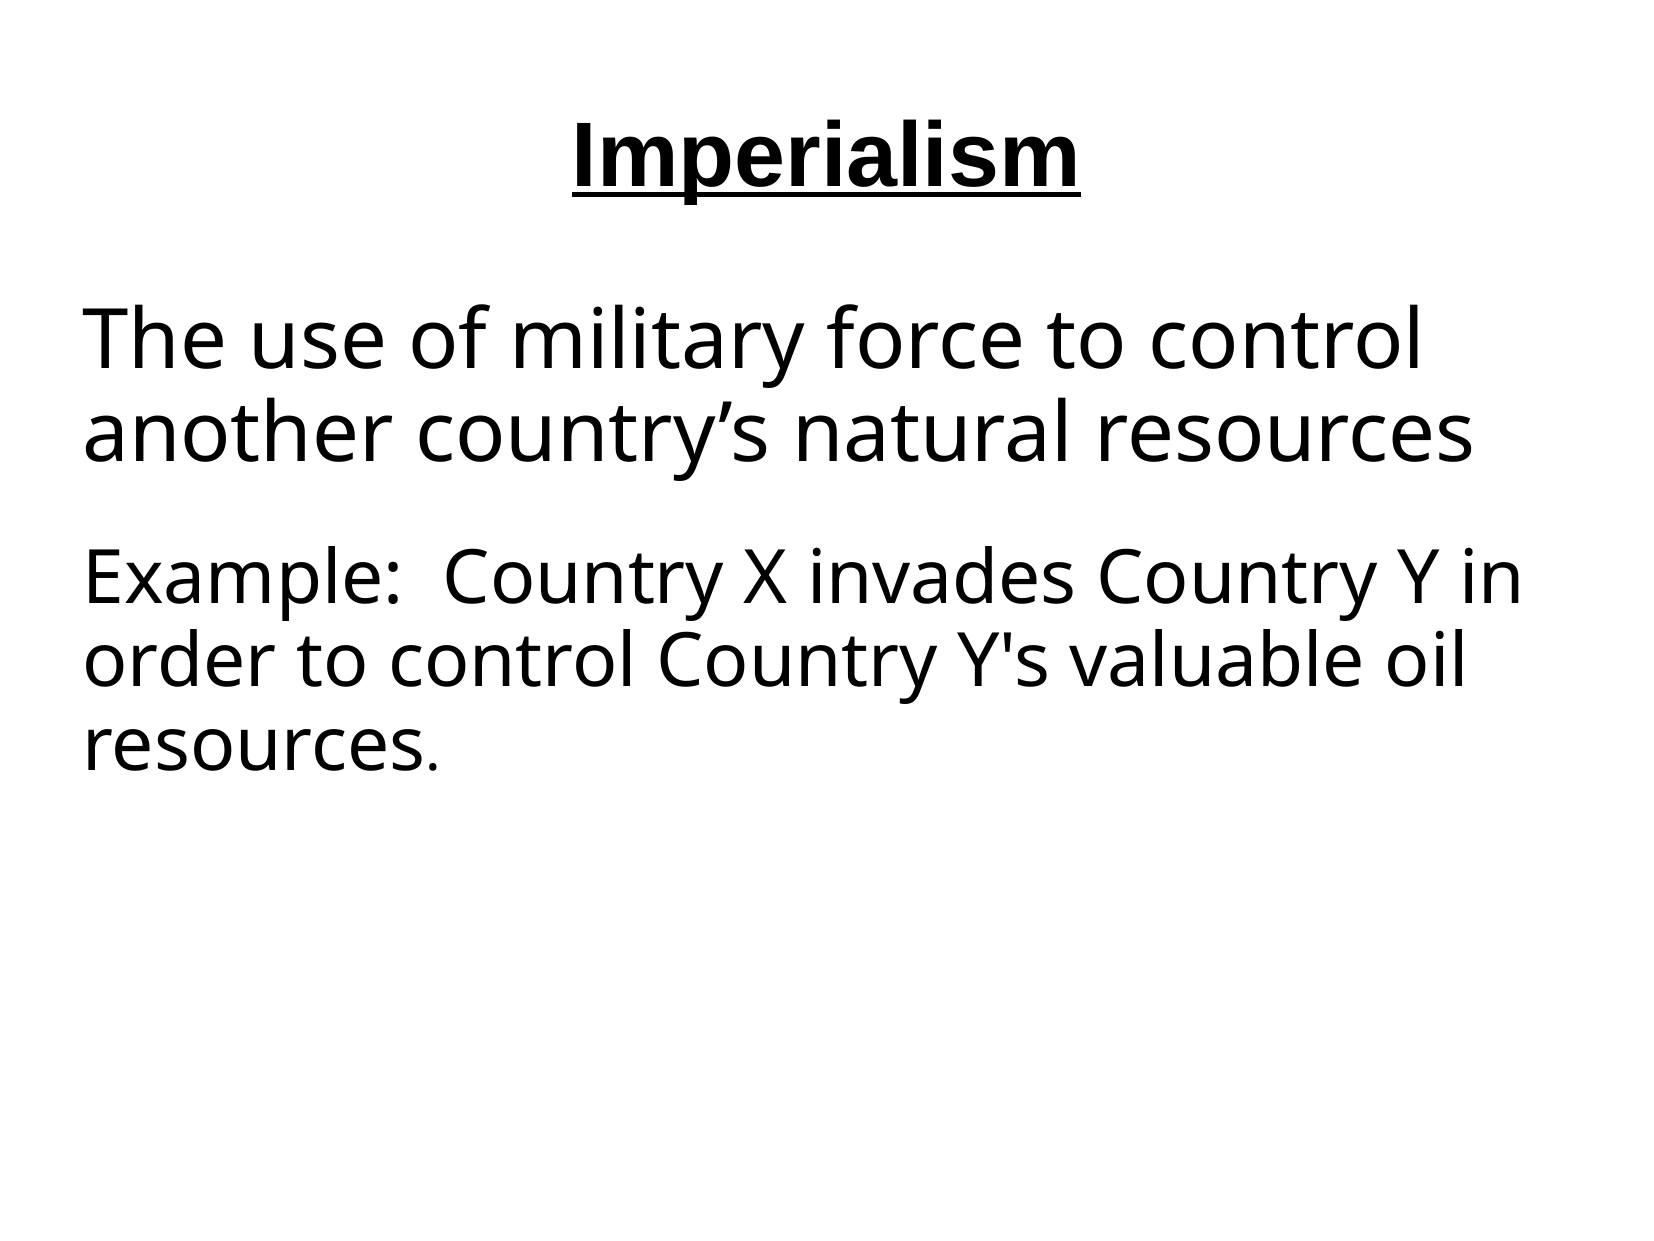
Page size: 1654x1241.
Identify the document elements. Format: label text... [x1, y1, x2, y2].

text_box The use of military force to control another country’s natural resources Example: Country X invades Country Y in order to control Country Y's valuable oil resources. [82, 290, 1571, 1109]
text_box Imperialism [82, 49, 1571, 257]
